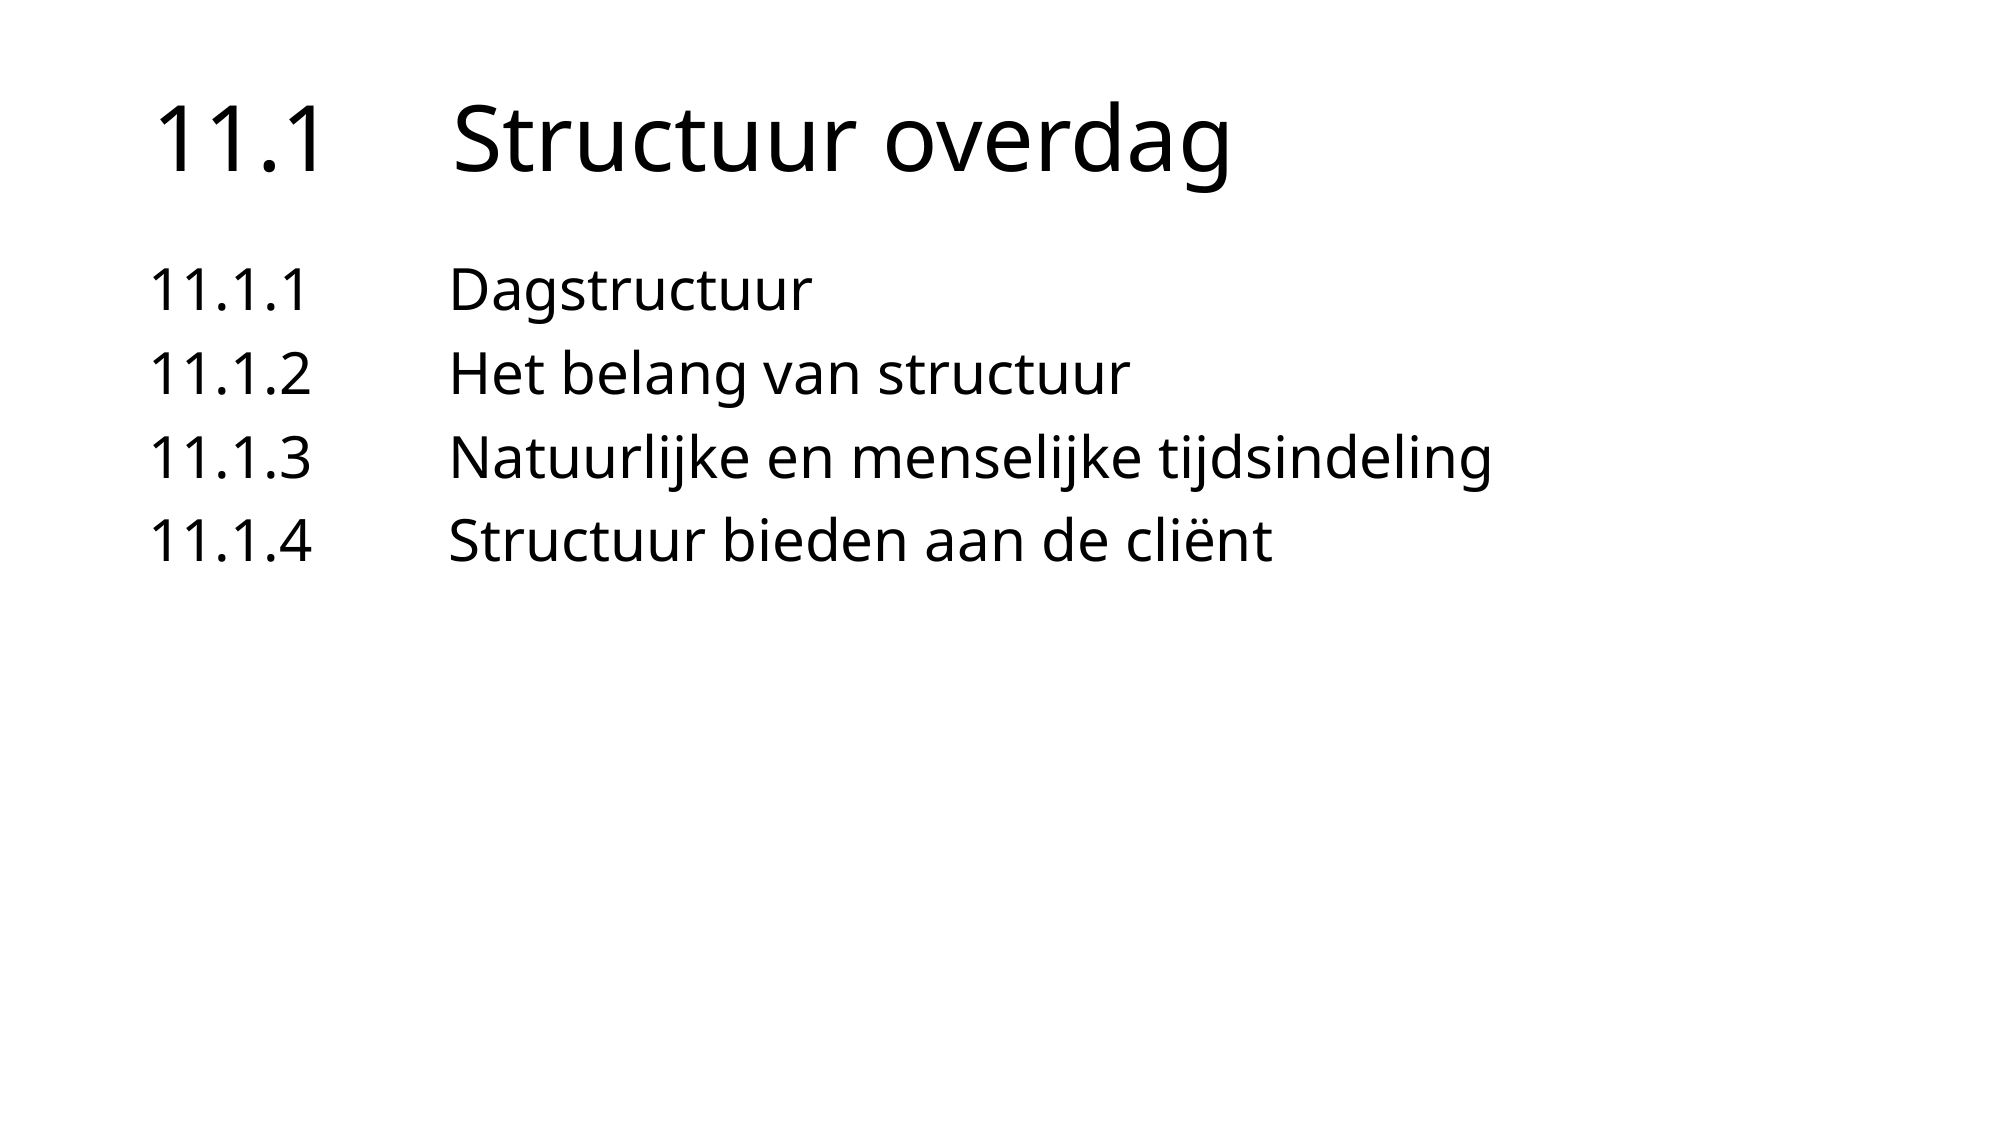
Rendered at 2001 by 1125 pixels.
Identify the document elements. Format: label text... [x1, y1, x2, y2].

list 11.1.1 Dagstructuur 11.1.2 Het belang van structuur 11.1.3 Natuurlijke en menselijke tijdsindeling 11.1.4 Structuur bieden aan de cliënt [133, 252, 1859, 967]
title 11.1 Structuur overdag [137, 32, 1863, 250]
